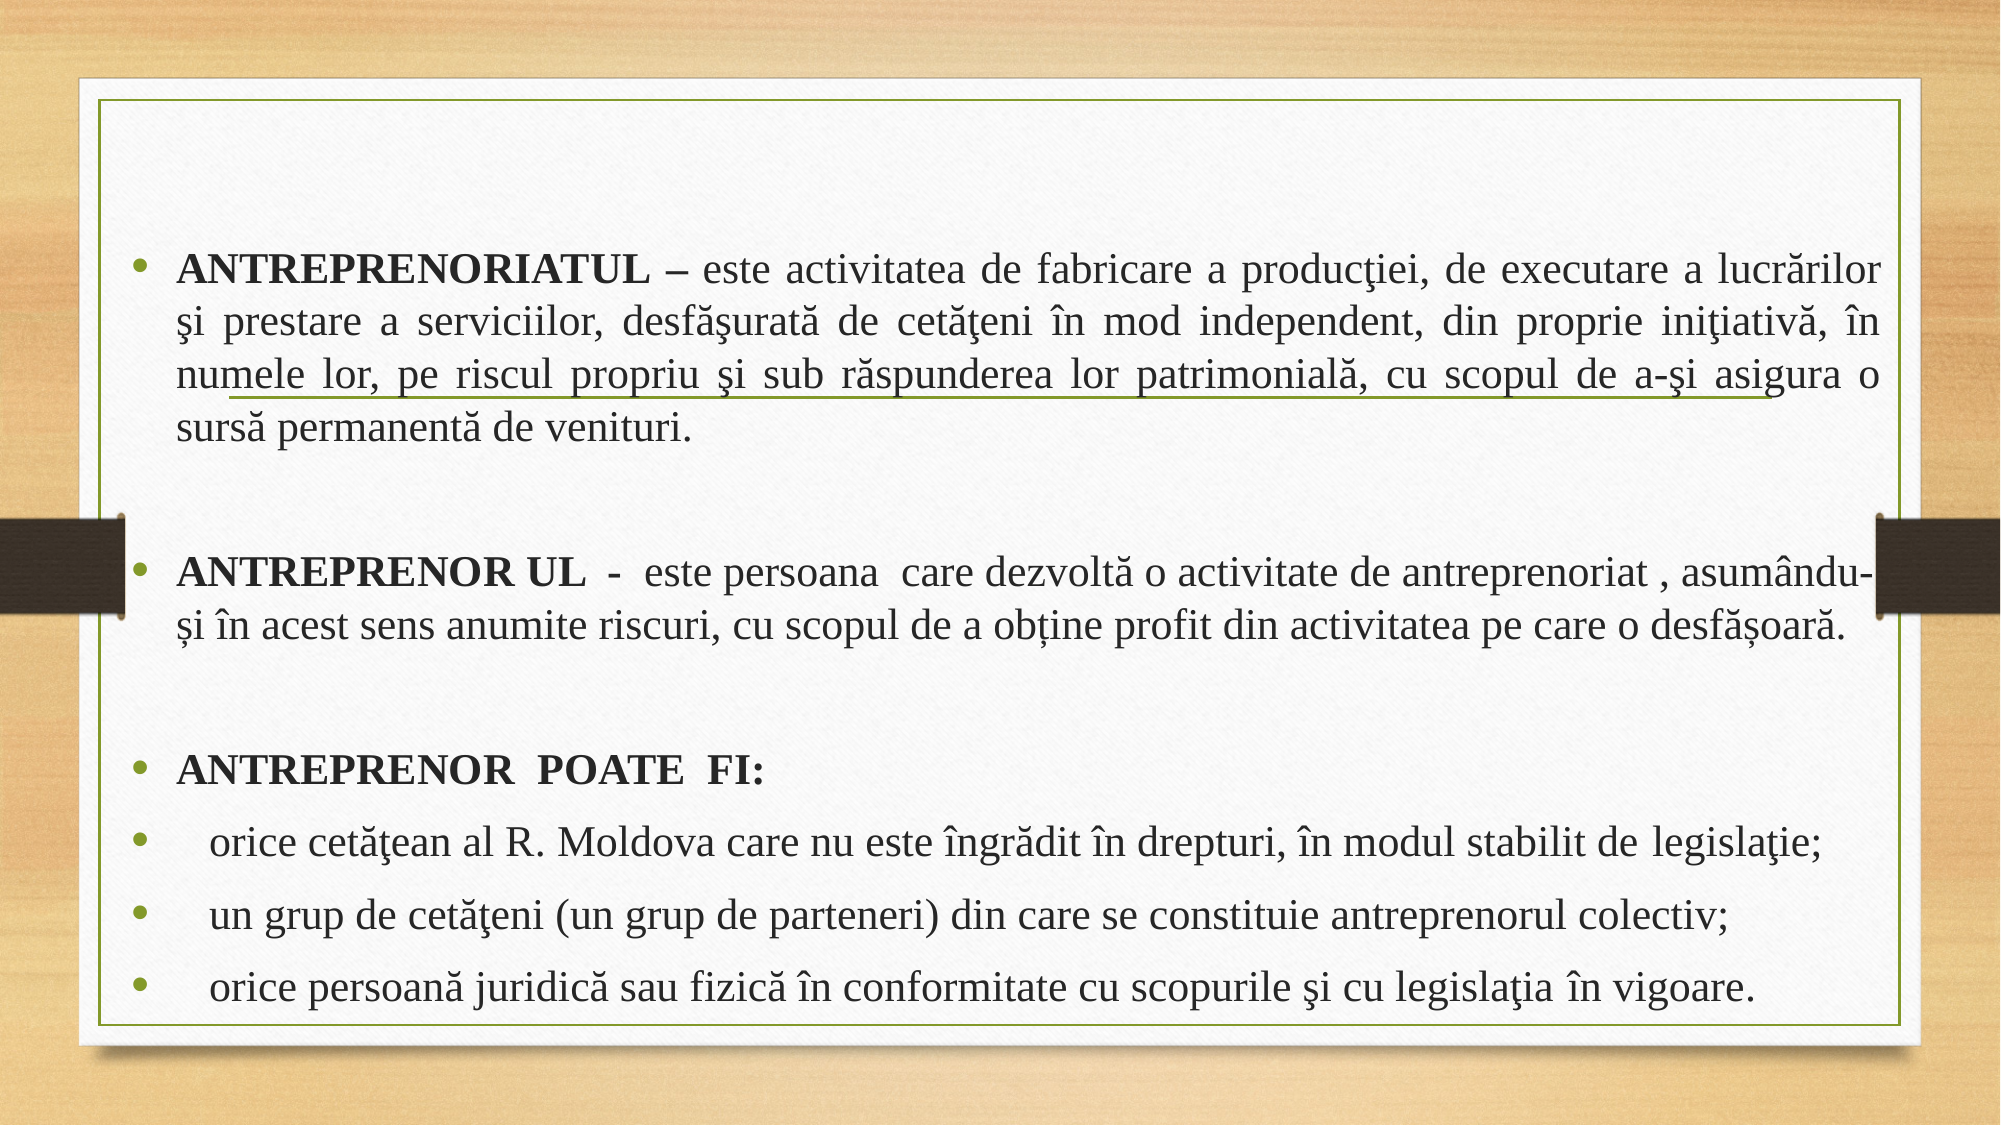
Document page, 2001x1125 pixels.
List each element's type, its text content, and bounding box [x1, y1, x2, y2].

list ANTREPRENORIATUL – este activitatea de fabricare a producţiei, de executare a lucrărilor şi prestare a serviciilor, desfăşurată de cetăţeni în mod independent, din proprie iniţiativă, în numele lor, pe riscul propriu şi sub răspunderea lor patrimonială, cu scopul de a-şi asigura o sursă permanentă de venituri. ANTREPRENOR UL - este persoana care dezvoltă o activitate de antreprenoriat , asumându-și în acest sens anumite riscuri, cu scopul de a obține profit din activitatea pe care o desfășoară. ANTREPRENOR POATE FI: orice cetăţean al R. Moldova care nu este îngrădit în drepturi, în modul stabilit de legislaţie; un grup de cetăţeni (un grup de parteneri) din care se constituie antreprenorul colectiv; orice persoană juridică sau fizică în conformitate cu scopurile şi cu legislaţia în vigoare. [116, 231, 1899, 1072]
picture [0, 0, 2001, 1125]
